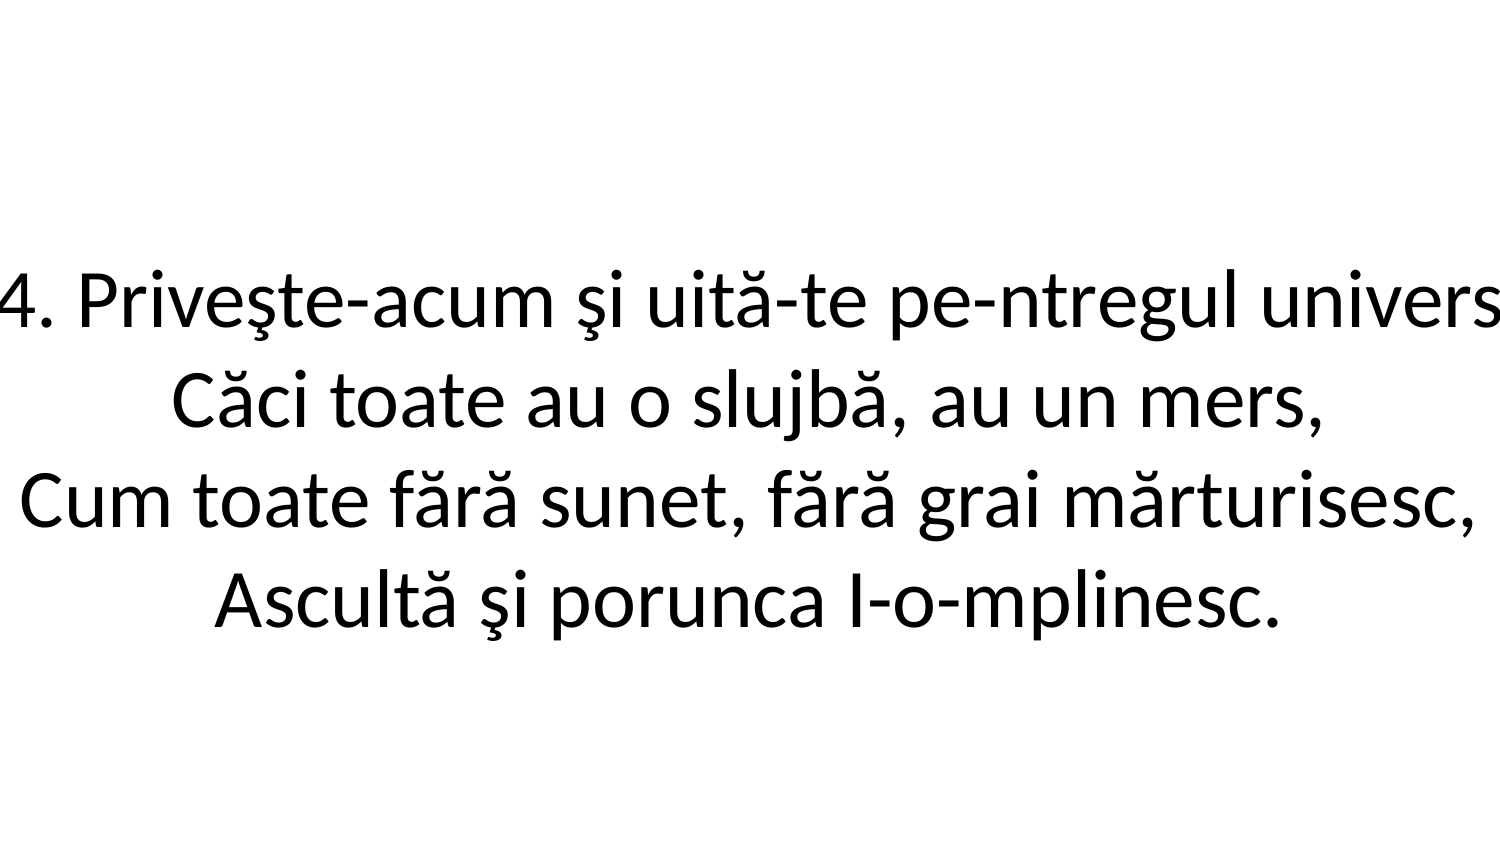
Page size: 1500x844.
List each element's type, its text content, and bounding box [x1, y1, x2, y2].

text_box 4. Priveşte-acum şi uită-te pe-ntregul univers Căci toate au o slujbă, au un mers, Cum toate fără sunet, fără grai mărturisesc, Ascultă şi porunca I-o-mplinesc. [0, 192, 1500, 652]
